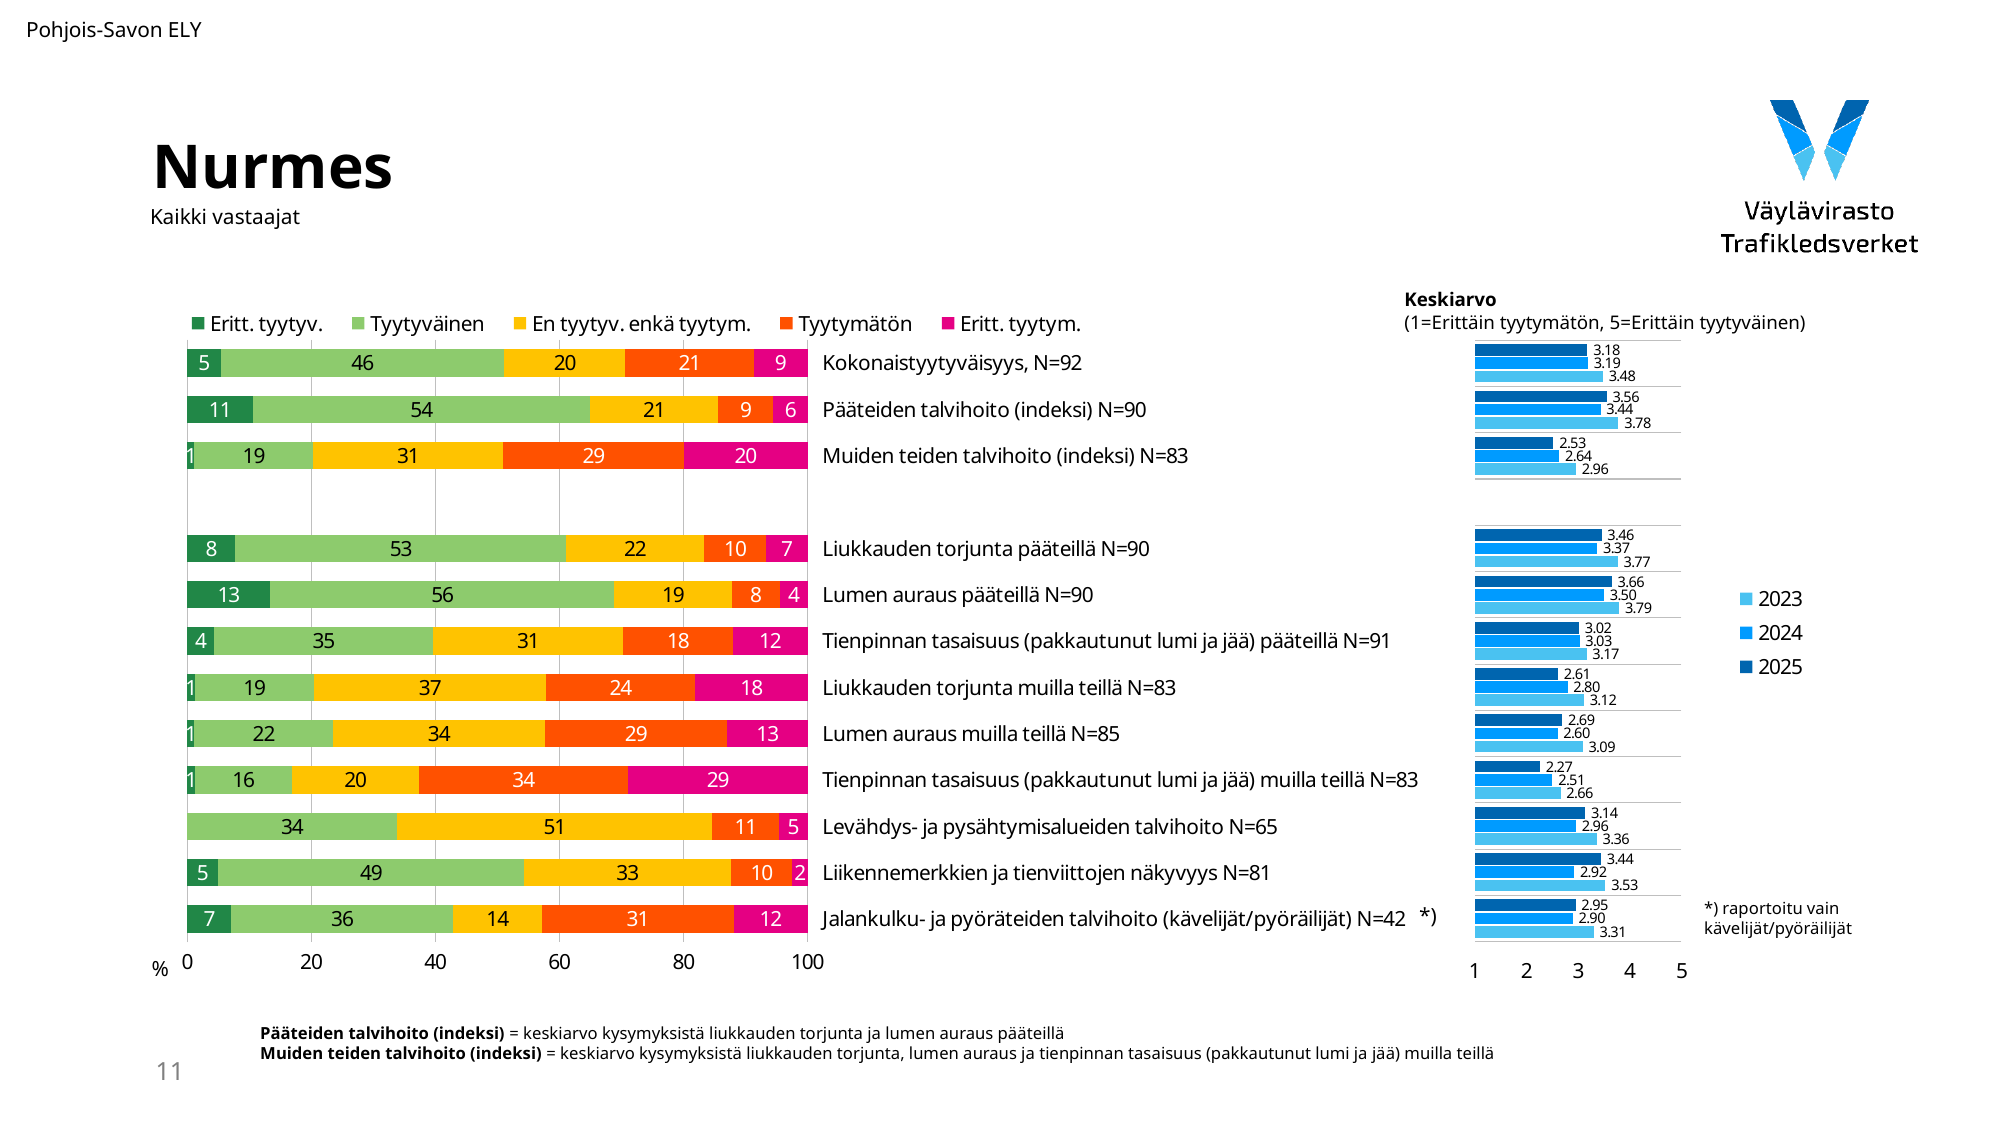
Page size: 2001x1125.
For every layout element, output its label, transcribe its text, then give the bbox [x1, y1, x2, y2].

text_box Kaikki vastaajat [135, 196, 315, 237]
title Nurmes [137, 59, 1555, 278]
text_box Pohjois-Savon ELY [11, 9, 217, 50]
footer [0, 1042, 675, 1103]
chart [168, 281, 1822, 985]
text_box Keskiarvo (1=Erittäin tyytymätön, 5=Erittäin tyytyväinen) [1389, 280, 1826, 341]
picture [1682, 62, 1958, 292]
text_box % [136, 948, 184, 989]
text_box Pääteiden talvihoito (indeksi) = keskiarvo kysymyksistä liukkauden torjunta ja lumen auraus pääteillä Muiden teiden talvihoito (indeksi) = keskiarvo kysymyksistä liukkauden torjunta, lumen auraus ja tienpinnan tasaisuus (pakkautunut lumi ja jää) muilla teillä [245, 1015, 1520, 1094]
text_box *) raportoitu vain kävelijät/pyöräilijät [1822, 890, 1868, 945]
